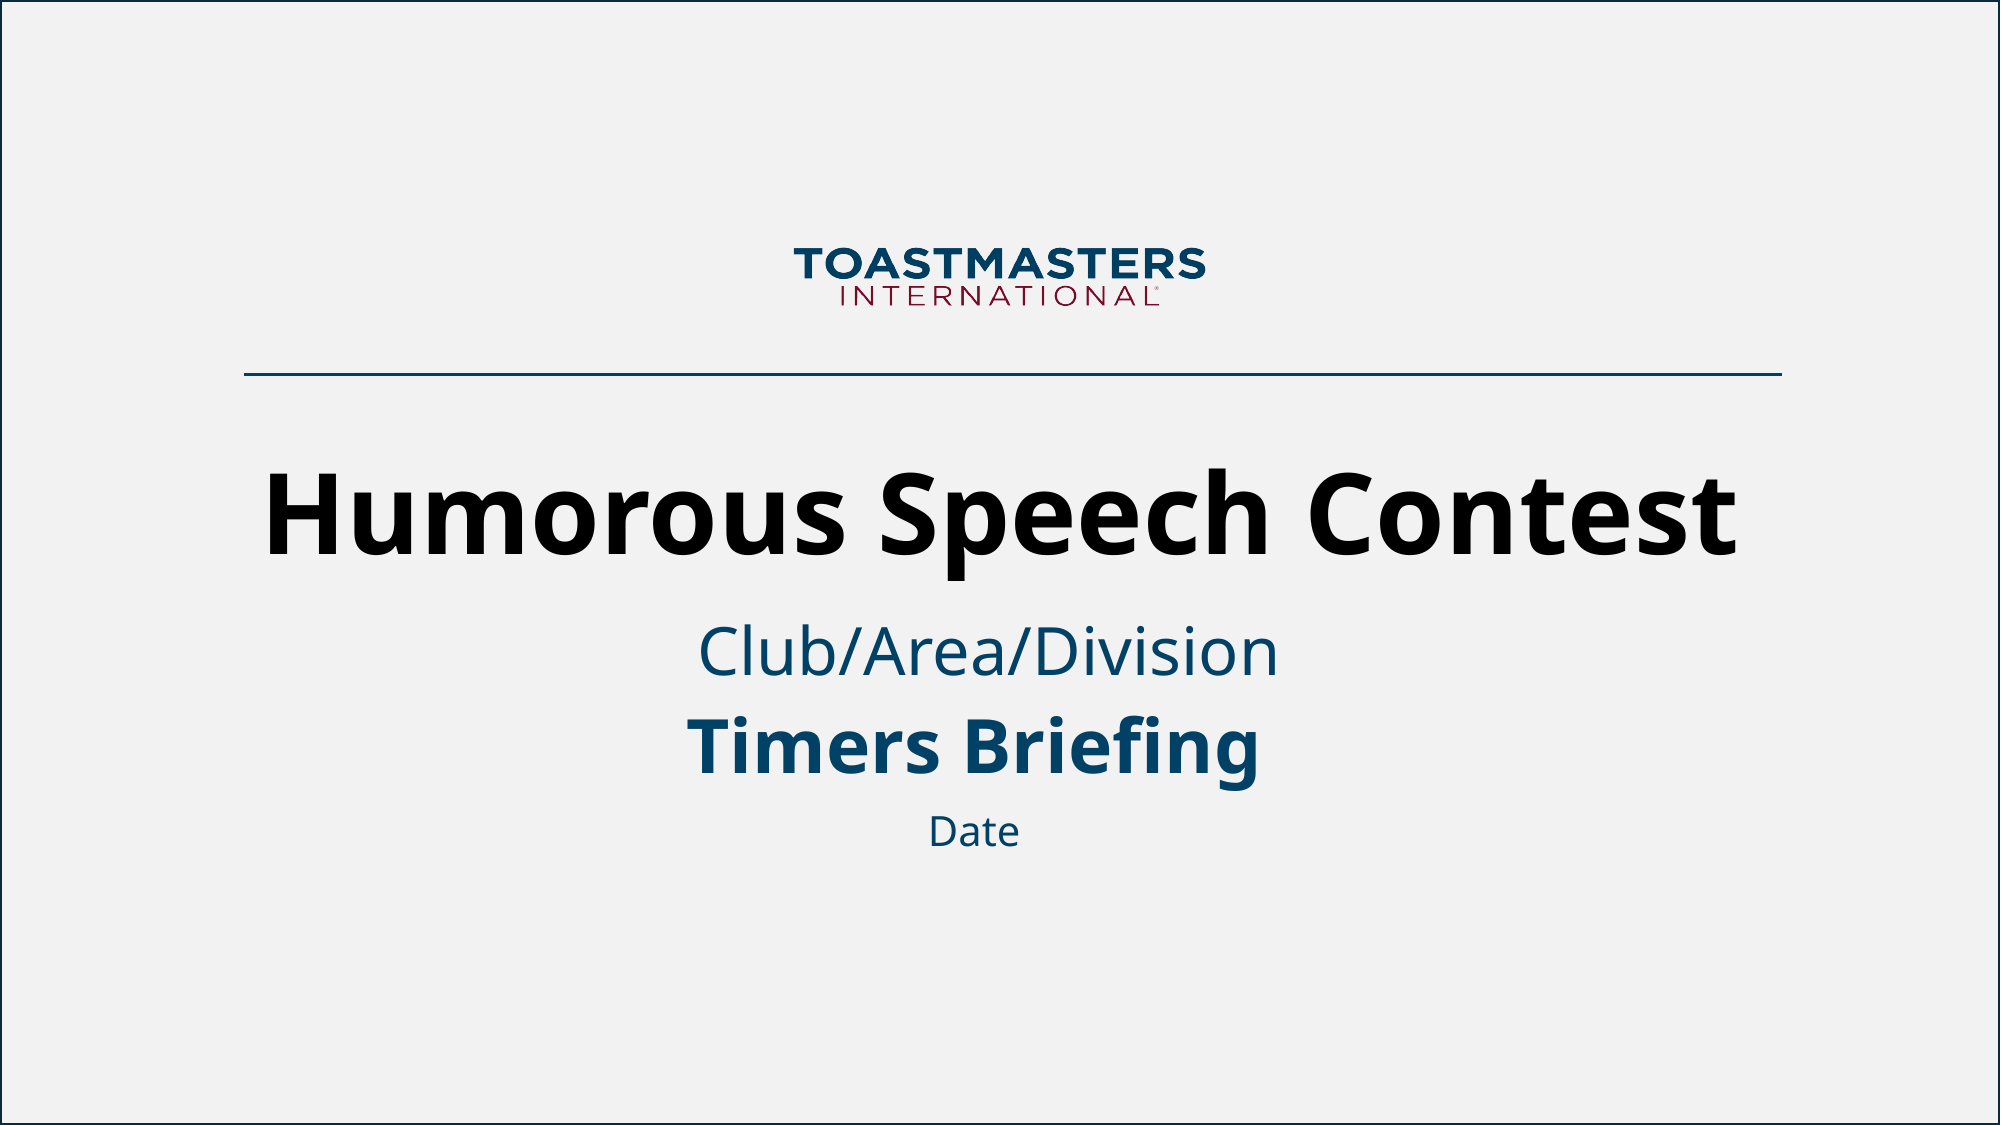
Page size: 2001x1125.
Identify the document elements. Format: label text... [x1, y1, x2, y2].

text_box Club/Area/Division [342, 612, 1637, 702]
text_box Humorous Speech Contest [1320, 449, 1794, 612]
picture [680, 0, 1320, 657]
text_box Timers Briefing Date [326, 701, 1622, 794]
text_box [0, 0, 2000, 1125]
text_box Humorous Speech Contest [206, 449, 680, 612]
